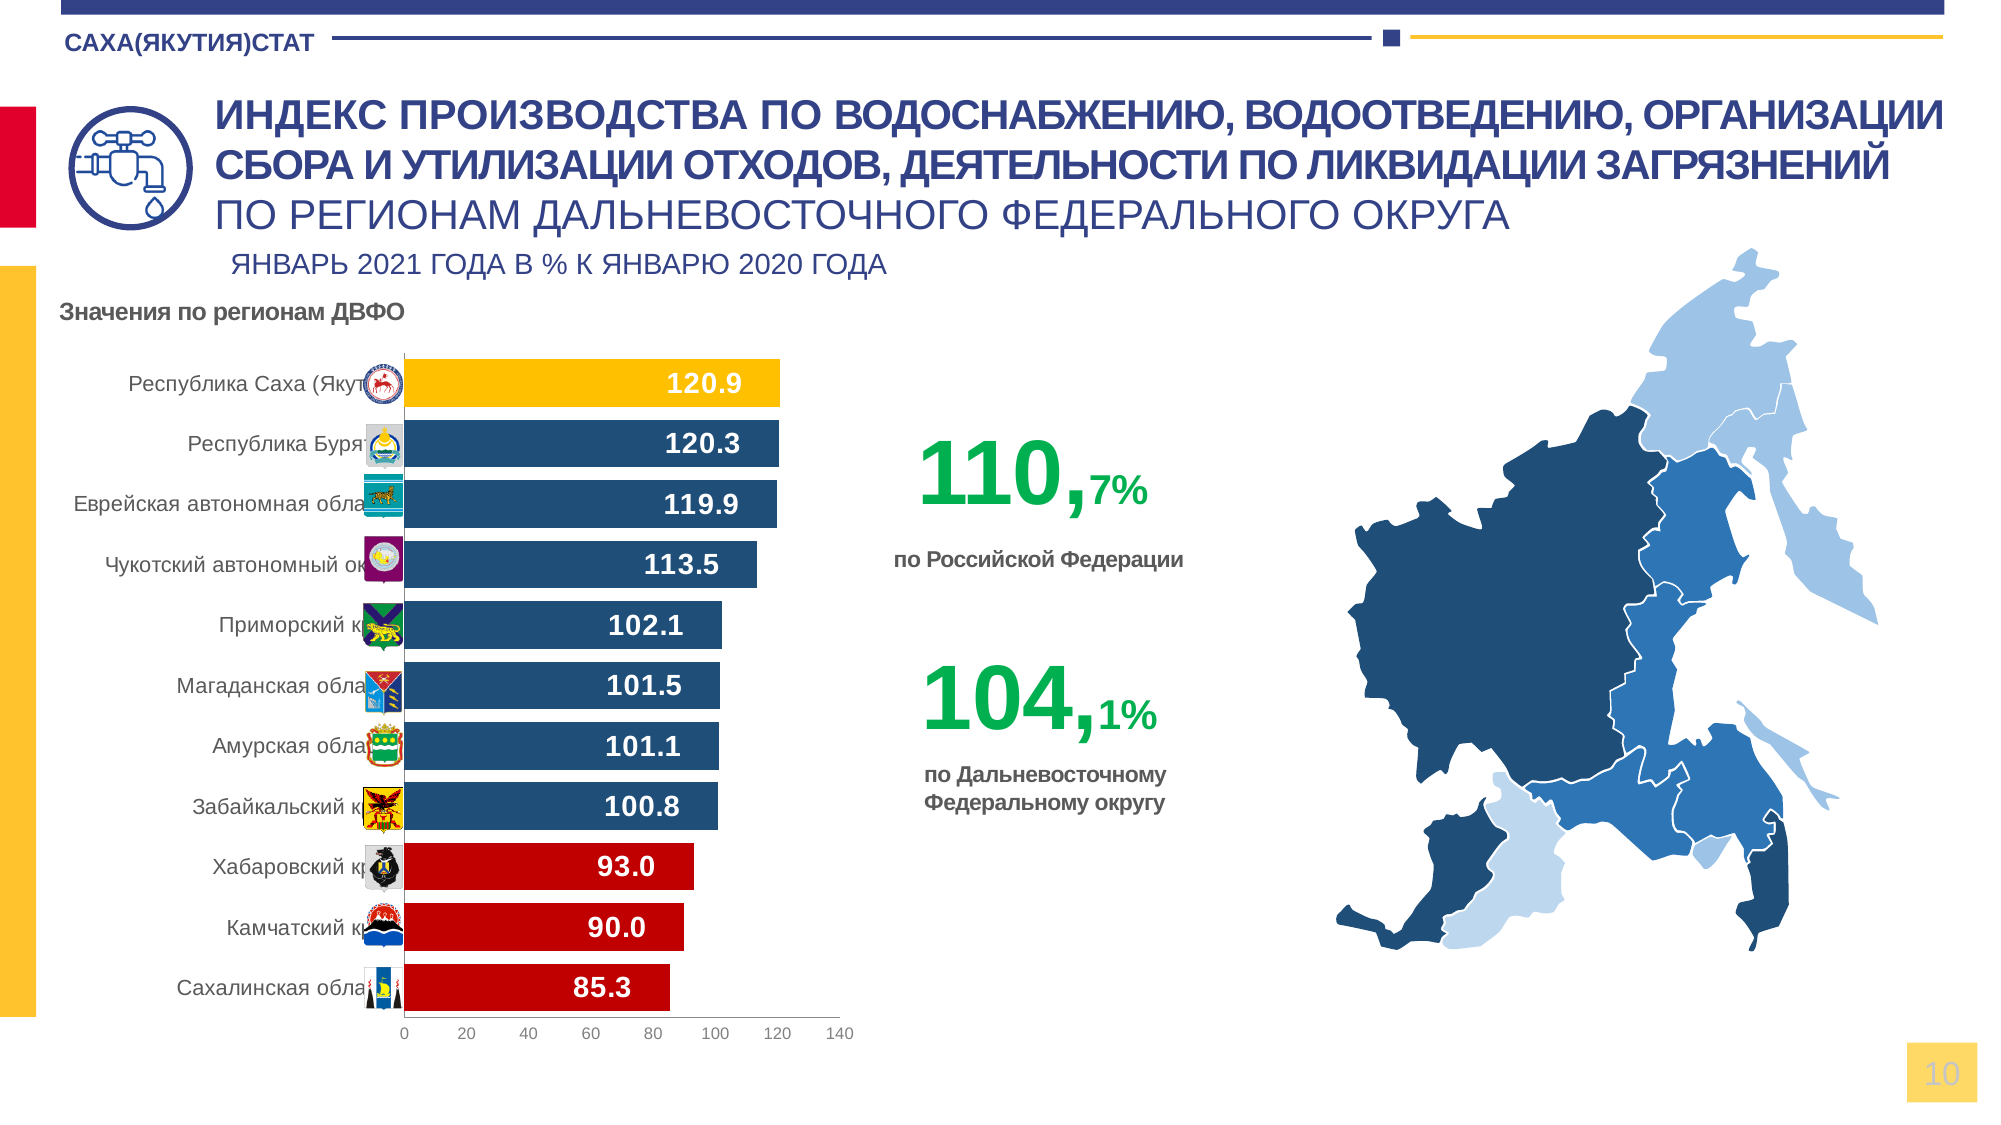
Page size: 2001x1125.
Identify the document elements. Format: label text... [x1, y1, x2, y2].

text_box Значения по регионам ДВФО [44, 287, 760, 333]
text_box ЯНВАРЬ 2021 ГОДА В % К ЯНВАРЮ 2020 ГОДА [215, 238, 1320, 284]
text_box по Российской Федерации [878, 536, 1205, 580]
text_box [1335, 247, 1879, 952]
text_box 104,1% [906, 630, 1198, 756]
chart [44, 340, 868, 1068]
slide_number 10 [1907, 1042, 1978, 1103]
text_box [71, 109, 190, 228]
list ИНДЕКС ПРОИЗВОДСТВА ПО ВОДОСНАБЖЕНИЮ, ВОДООТВЕДЕНИЮ, ОРГАНИЗАЦИИ СБОРА И УТИЛИЗАЦИИ ОТХОДОВ, ДЕЯТЕЛЬНОСТИ ПО ЛИКВИДАЦИИ ЗАГРЯЗНЕНИЙ ПО РЕГИОНАМ ДАЛЬНЕВОСТОЧНОГО ФЕДЕРАЛЬНОГО ОКРУГА [199, 80, 1973, 257]
text_box 110,7% [902, 405, 1181, 530]
text_box по Дальневосточному Федеральному округу [909, 752, 1236, 823]
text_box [236, 29, 1943, 116]
text_box САХА(ЯКУТИЯ)СТАТ [47, 17, 332, 65]
